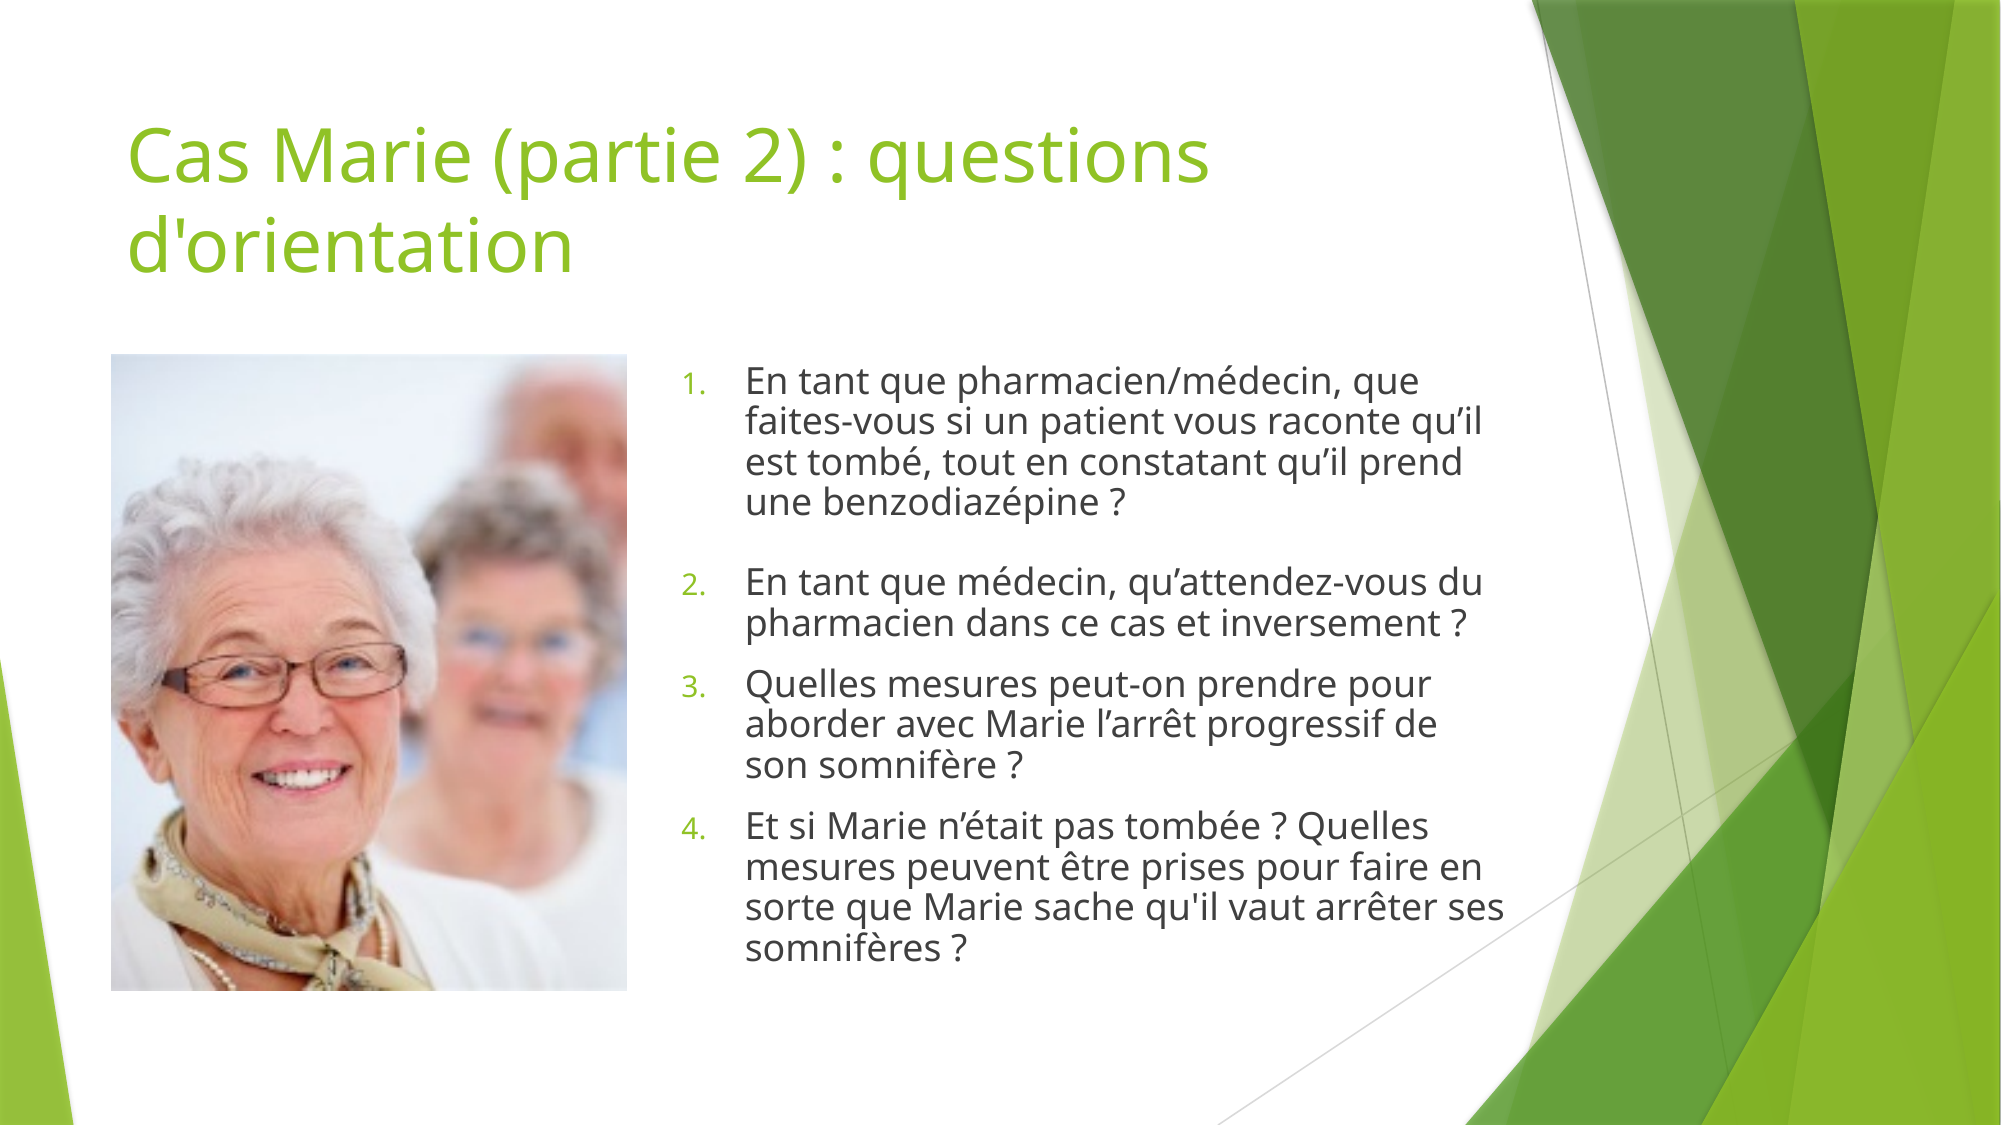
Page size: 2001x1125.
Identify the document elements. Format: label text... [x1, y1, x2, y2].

title Cas Marie (partie 2) : questions d'orientation [111, 99, 1522, 317]
picture [110, 353, 628, 992]
list En tant que pharmacien/médecin, que faites-vous si un patient vous raconte qu’il est tombé, tout en constatant qu’il prend une benzodiazépine ? En tant que médecin, qu’attendez-vous du pharmacien dans ce cas et inversement ? Quelles mesures peut-on prendre pour aborder avec Marie l’arrêt progressif de son somnifère ? Et si Marie n’était pas tombée ? Quelles mesures peuvent être prises pour faire en sorte que Marie sache qu'il vaut arrêter ses somnifères ? [666, 354, 1521, 992]
